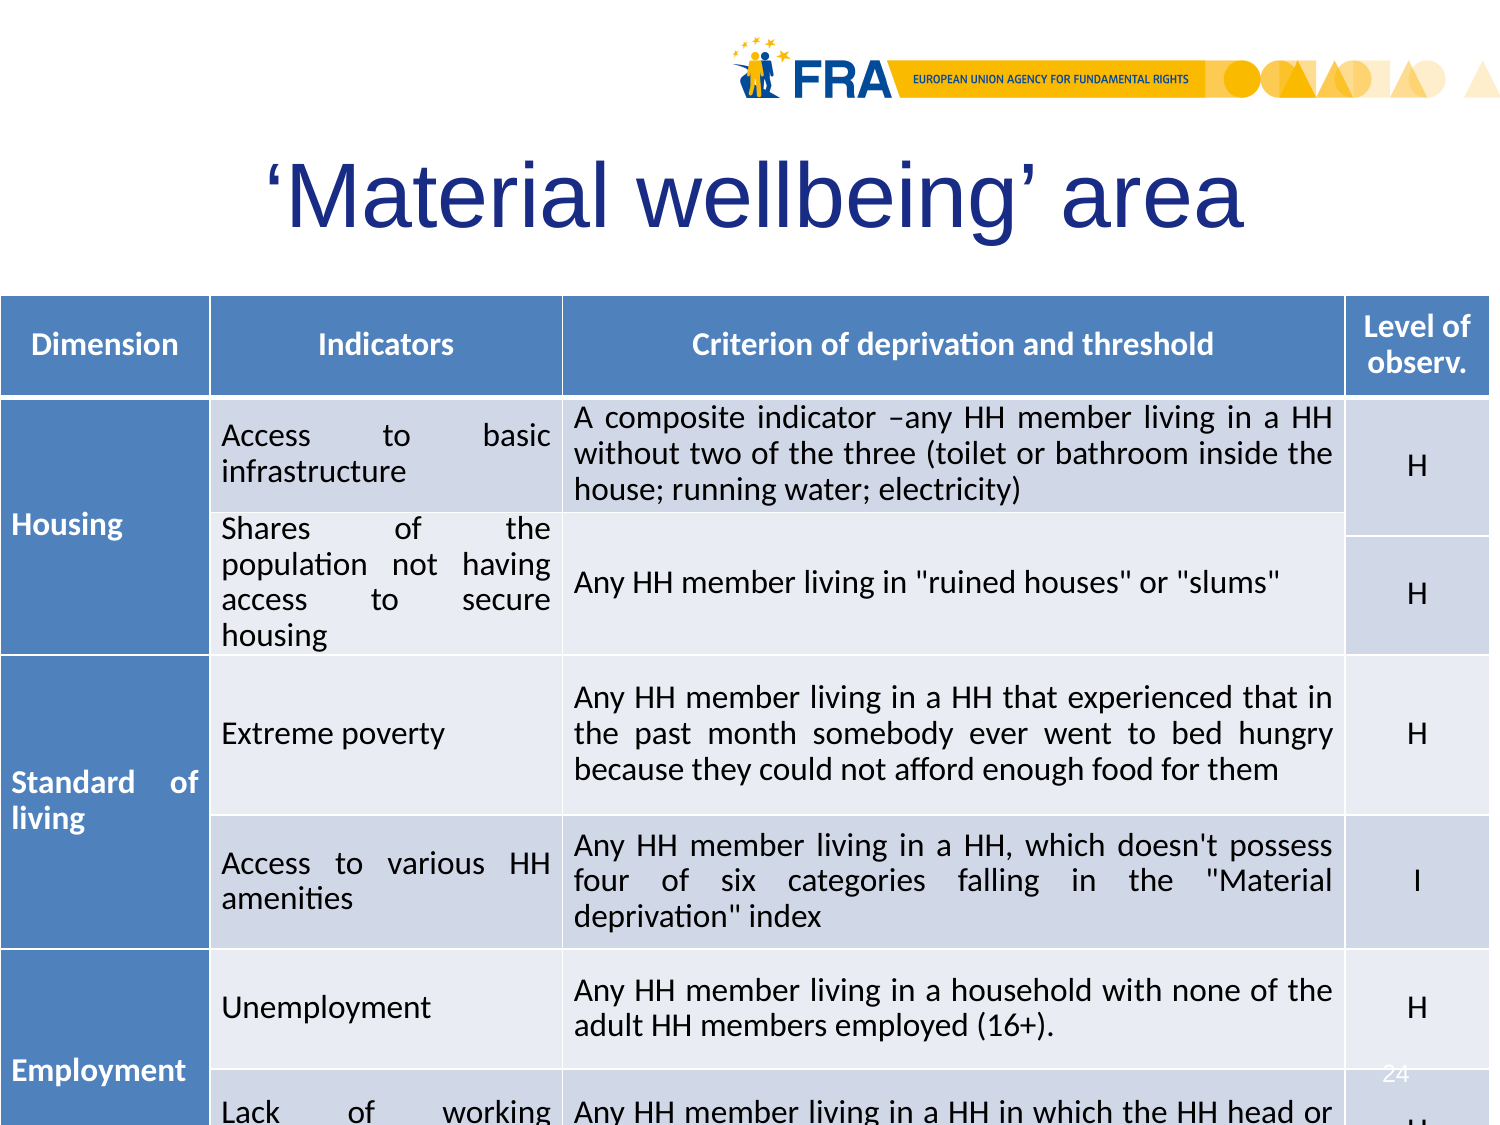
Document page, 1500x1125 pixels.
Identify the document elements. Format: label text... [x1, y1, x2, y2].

table_cell Any HH member living in a HH in which the HH head or his/her spouse has no working experience [563, 1070, 1344, 1125]
table_cell Access to basic infrastructure [211, 400, 562, 512]
table_cell H [1346, 537, 1489, 654]
table_cell A composite indicator –any HH member living in a HH without two of the three (toilet or bathroom inside the house; running water; electricity) [563, 400, 1344, 512]
table_cell H [1346, 656, 1489, 814]
table_header Indicators [211, 296, 562, 395]
table_cell Housing [1, 400, 209, 654]
table_cell Standard of living [1, 656, 209, 948]
title ‘Material wellbeing’ area [20, 115, 1490, 267]
table_cell H [1346, 1070, 1489, 1125]
table_cell Shares of the population not having access to secure housing [211, 513, 562, 654]
table_cell Lack of working experience [211, 1070, 562, 1125]
picture [0, 0, 1500, 1125]
table_cell Unemployment [211, 950, 562, 1068]
table_cell Any HH member living in "ruined houses" or "slums" [563, 513, 1344, 654]
table_header Level of observ. [1346, 296, 1489, 395]
table_cell Any HH member living in a HH, which doesn't possess four of six categories falling in the "Material deprivation" index [563, 816, 1344, 948]
table_cell Any HH member living in a HH that experienced that in the past month somebody ever went to bed hungry because they could not afford enough food for them [563, 656, 1344, 814]
table_cell Access to various HH amenities [211, 816, 562, 948]
table_cell Extreme poverty [211, 656, 562, 814]
table_header Dimension [1, 296, 209, 395]
slide_number 24 [1074, 1042, 1425, 1103]
table_header Criterion of deprivation and threshold [563, 296, 1344, 395]
table_cell Any HH member living in a household with none of the adult HH members employed (16+). [563, 950, 1344, 1068]
table_cell H [1346, 400, 1489, 535]
table_cell I [1346, 816, 1489, 948]
table_cell Employment [1, 950, 209, 1125]
table_cell H [1346, 950, 1489, 1068]
